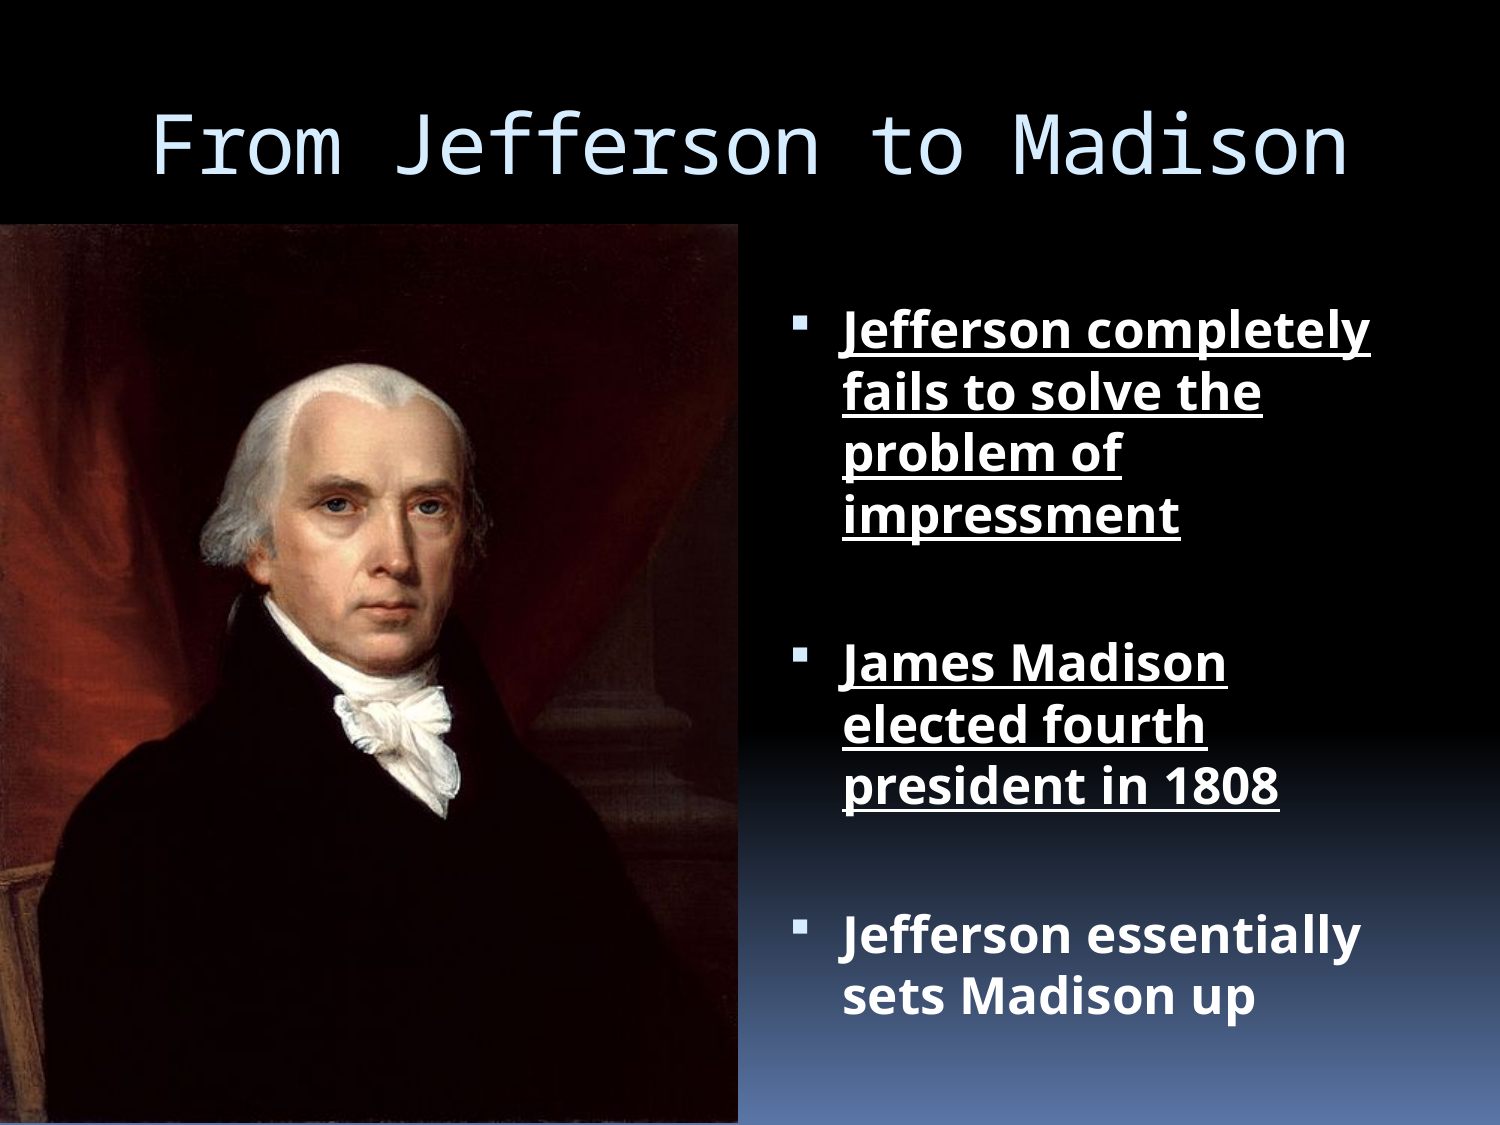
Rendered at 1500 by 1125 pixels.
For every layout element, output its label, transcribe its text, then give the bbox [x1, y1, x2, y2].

title From Jefferson to Madison [75, 83, 1425, 234]
list Jefferson completely fails to solve the problem of impressment James Madison elected fourth president in 1808 Jefferson essentially sets Madison up [763, 290, 1427, 1033]
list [0, 224, 738, 1123]
